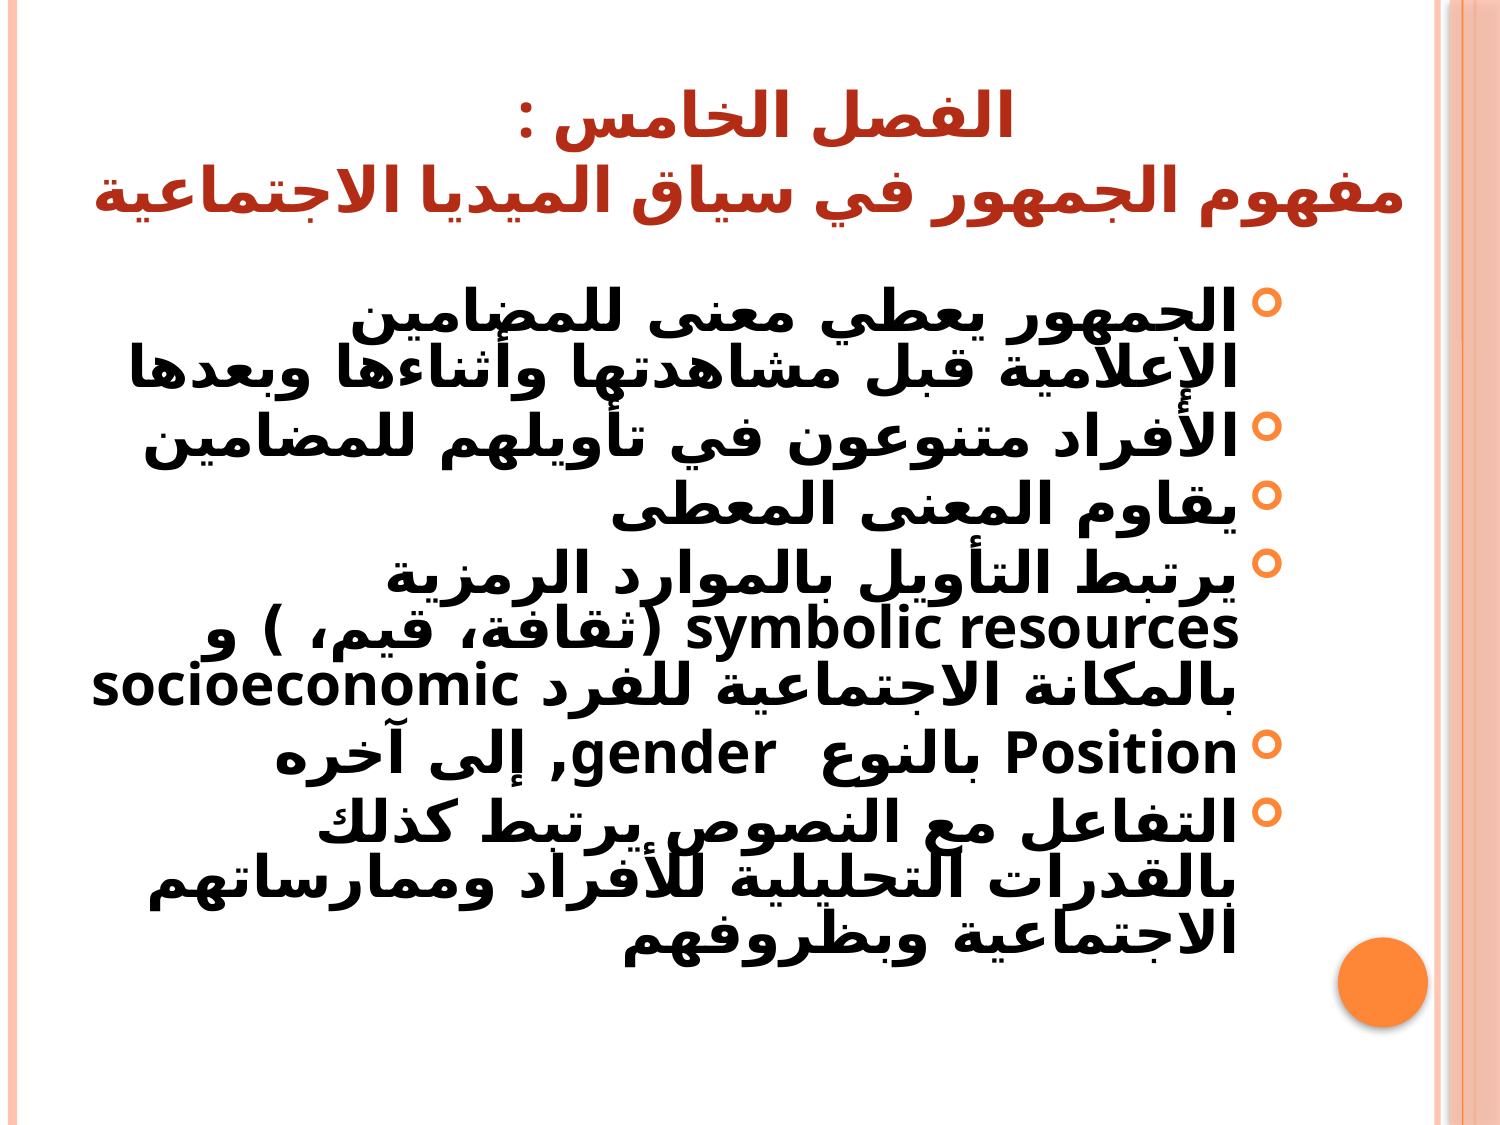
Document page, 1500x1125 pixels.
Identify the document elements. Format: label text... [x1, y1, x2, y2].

list الجمهور يعطي معنى للمضامين الإعلامية قبل مشاهدتها وأثناءها وبعدها الأفراد متنوعون في تأويلهم للمضامين يقاوم المعنى المعطى يرتبط التأويل بالموارد الرمزية symbolic resources (ثقافة، قيم، ) و بالمكانة الاجتماعية للفرد socioeconomic Position بالنوع gender, إلى آخره التفاعل مع النصوص يرتبط كذلك بالقدرات التحليلية للأفراد وممارساتهم الاجتماعية وبظروفهم [75, 262, 1300, 1062]
title الفصل الخامس : مفهوم الجمهور في سياق الميديا الاجتماعية [75, 45, 1459, 233]
